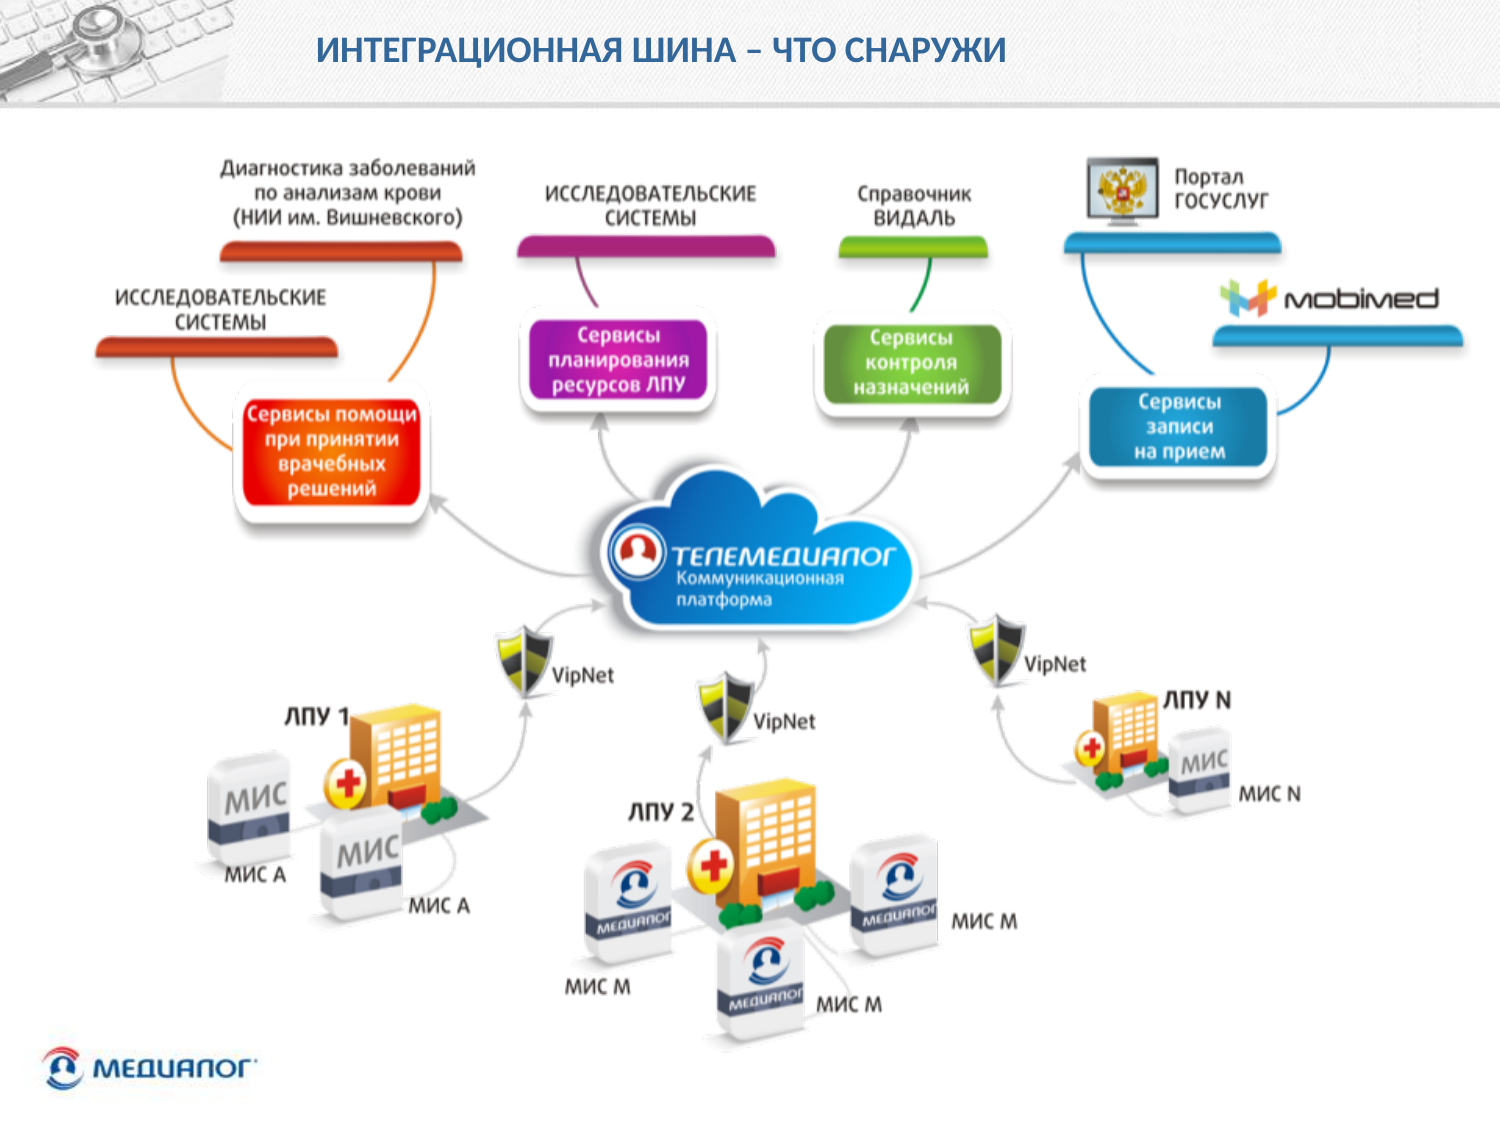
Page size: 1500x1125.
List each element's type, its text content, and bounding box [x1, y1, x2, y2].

picture [0, 0, 1500, 1125]
text_box ИНТЕГРАЦИОННАЯ ШИНА – ЧТО СНАРУЖИ [301, 17, 1500, 90]
